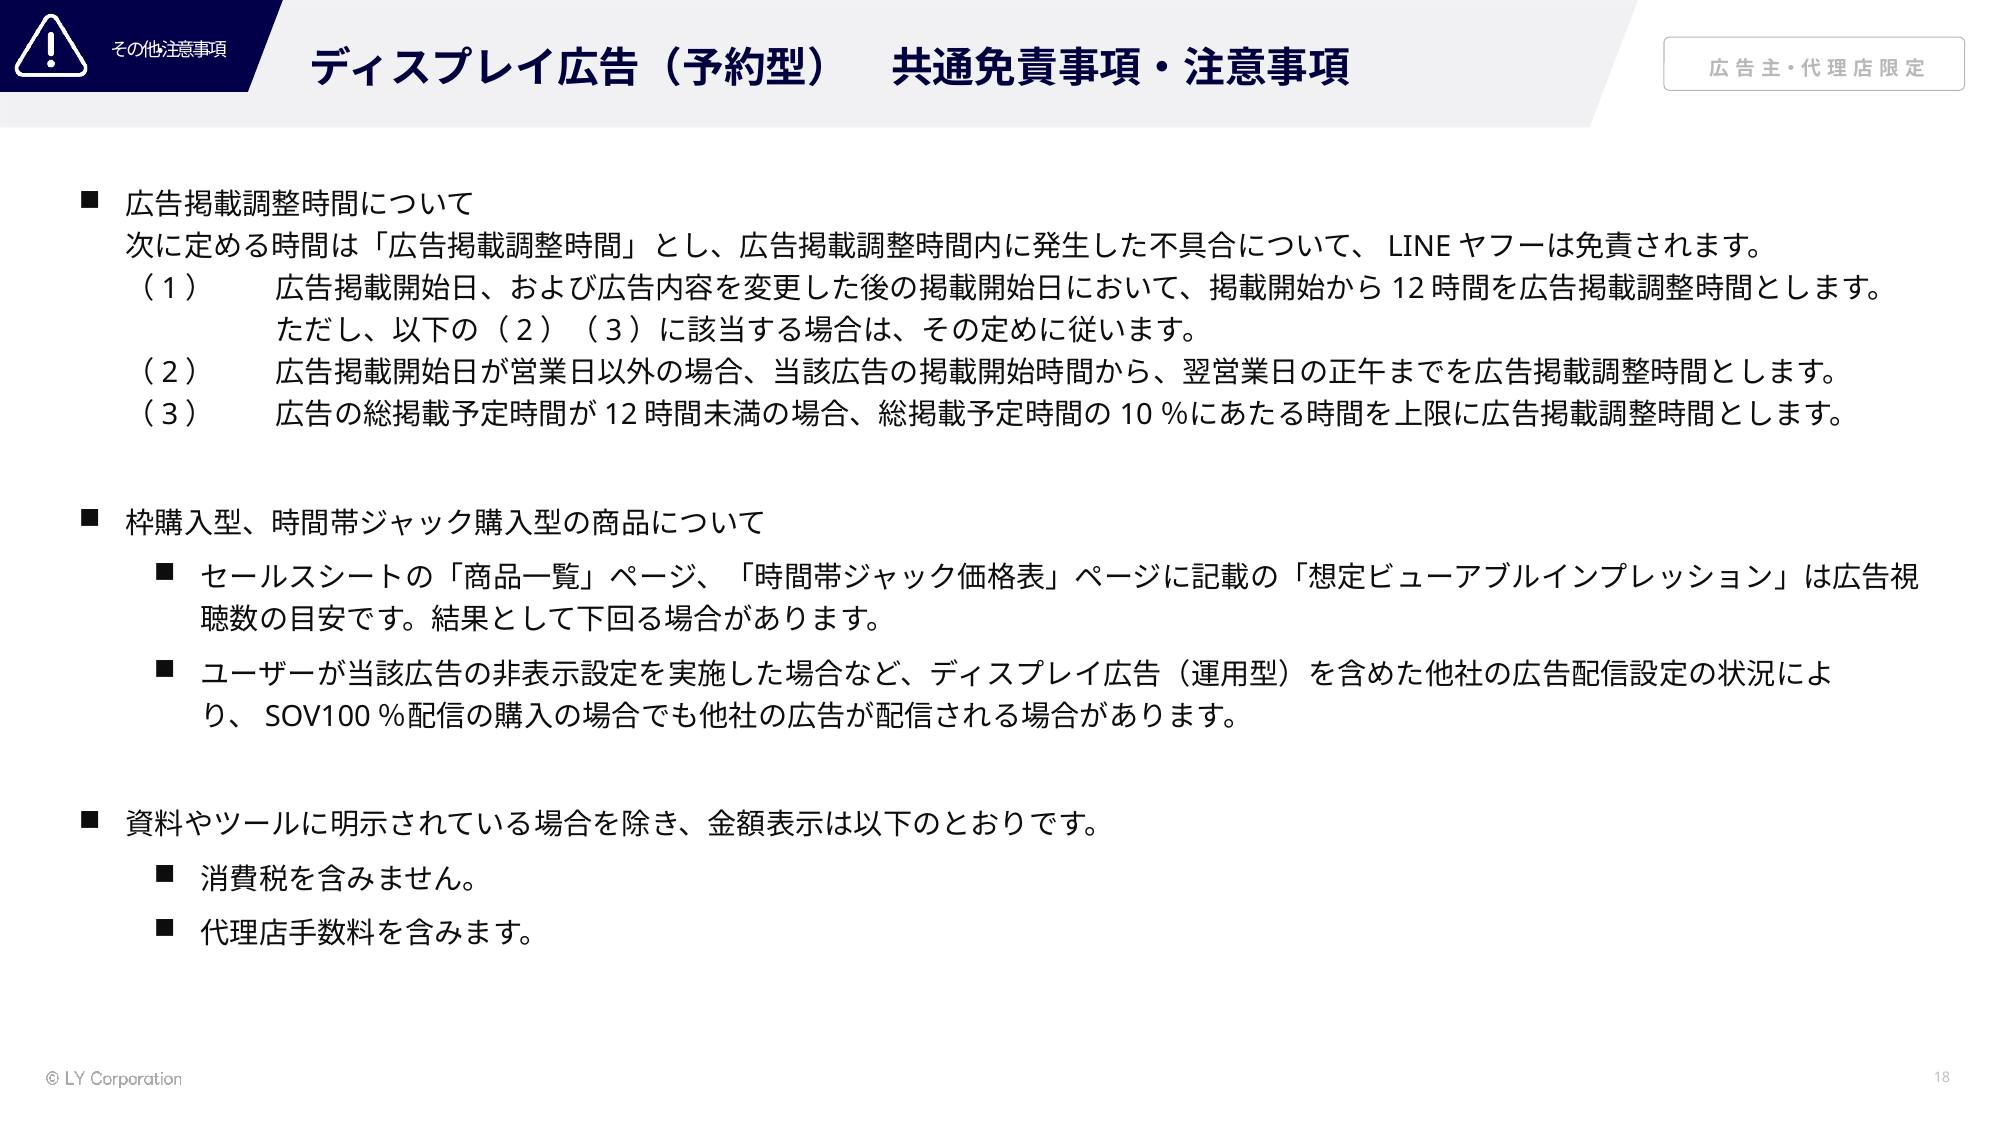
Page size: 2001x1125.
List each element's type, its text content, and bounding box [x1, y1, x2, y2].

list その他・注意事項 [97, 13, 240, 81]
picture [9, 5, 92, 87]
text_box 広告掲載調整時間について 次に定める時間は「広告掲載調整時間」とし、広告掲載調整時間内に発生した不具合について、LINEヤフーは免責されます。 （1） 広告掲載開始日、および広告内容を変更した後の掲載開始日において、掲載開始から12時間を広告掲載調整時間とします。 ただし、以下の（2）（3）に該当する場合は、その定めに従います。 （2） 広告掲載開始日が営業日以外の場合、当該広告の掲載開始時間から、翌営業日の正午までを広告掲載調整時間とします。 （3） 広告の総掲載予定時間が12時間未満の場合、総掲載予定時間の10％にあたる時間を上限に広告掲載調整時間とします。 枠購入型、時間帯ジャック購入型の商品について セールスシートの「商品一覧」ページ、「時間帯ジャック価格表」ページに記載の「想定ビューアブルインプレッション」は広告視聴数の目安です。結果として下回る場合があります。 ユーザーが当該広告の非表示設定を実施した場合など、ディスプレイ広告（運用型）を含めた他社の広告配信設定の状況により、SOV100％配信の購入の場合でも他社の広告が配信される場合があります。 資料やツールに明示されている場合を除き、金額表示は以下のとおりです。 消費税を含みません。 代理店手数料を含みます。 [78, 178, 1922, 950]
picture [46, 1071, 181, 1088]
list ディスプレイ広告（予約型） 共通免責事項・注意事項 [309, 41, 1645, 97]
